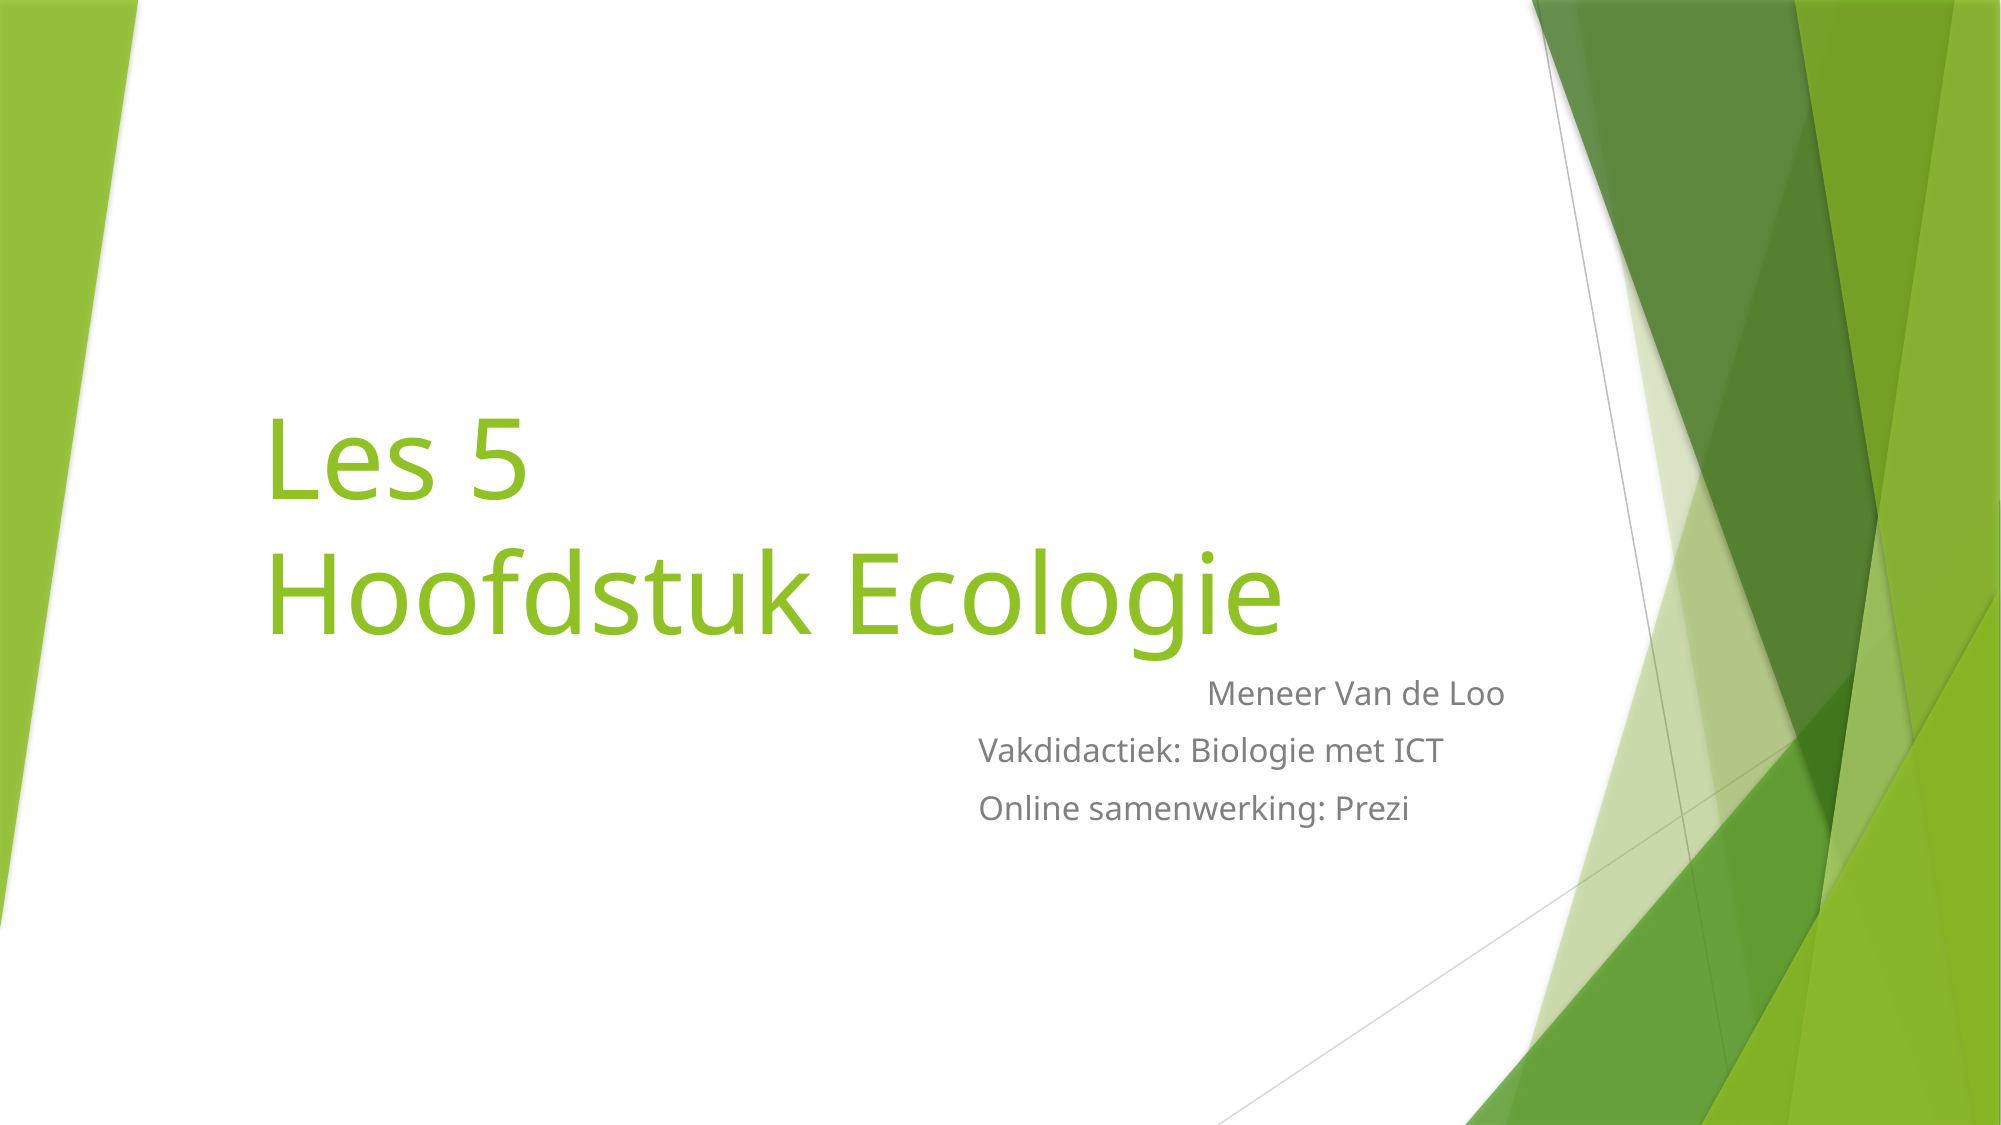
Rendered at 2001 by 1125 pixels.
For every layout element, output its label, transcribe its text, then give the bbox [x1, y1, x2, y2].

title Les 5 Hoofdstuk Ecologie [247, 394, 1522, 664]
subtitle Meneer Van de Loo Vakdidactiek: Biologie met ICT Online samenwerking: Prezi [247, 664, 1522, 845]
